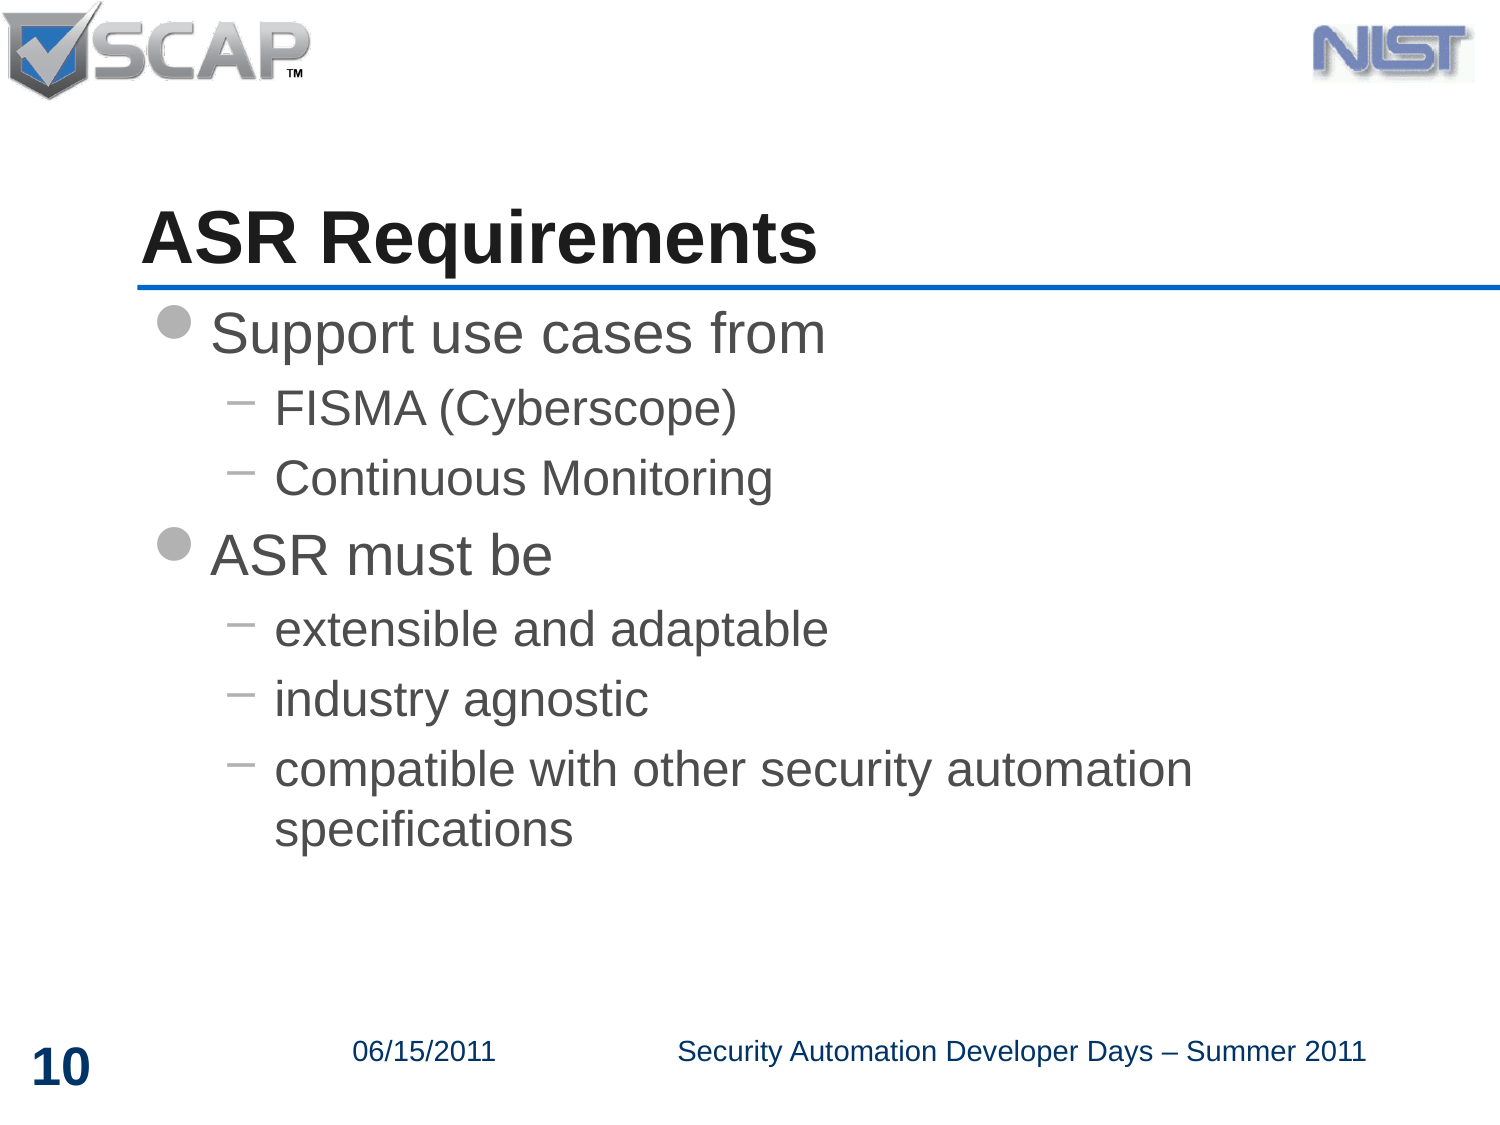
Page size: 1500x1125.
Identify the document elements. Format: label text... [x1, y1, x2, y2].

list Support use cases from FISMA (Cyberscope) Continuous Monitoring ASR must be extensible and adaptable industry agnostic compatible with other security automation specifications [137, 287, 1400, 1026]
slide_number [337, 1026, 662, 1103]
title ASR Requirements [124, 99, 1426, 288]
picture [1312, 24, 1475, 83]
slide_number 10 [13, 1023, 111, 1105]
picture [0, 0, 313, 103]
footer Security Automation Developer Days – Summer 2011 [662, 1025, 1426, 1103]
